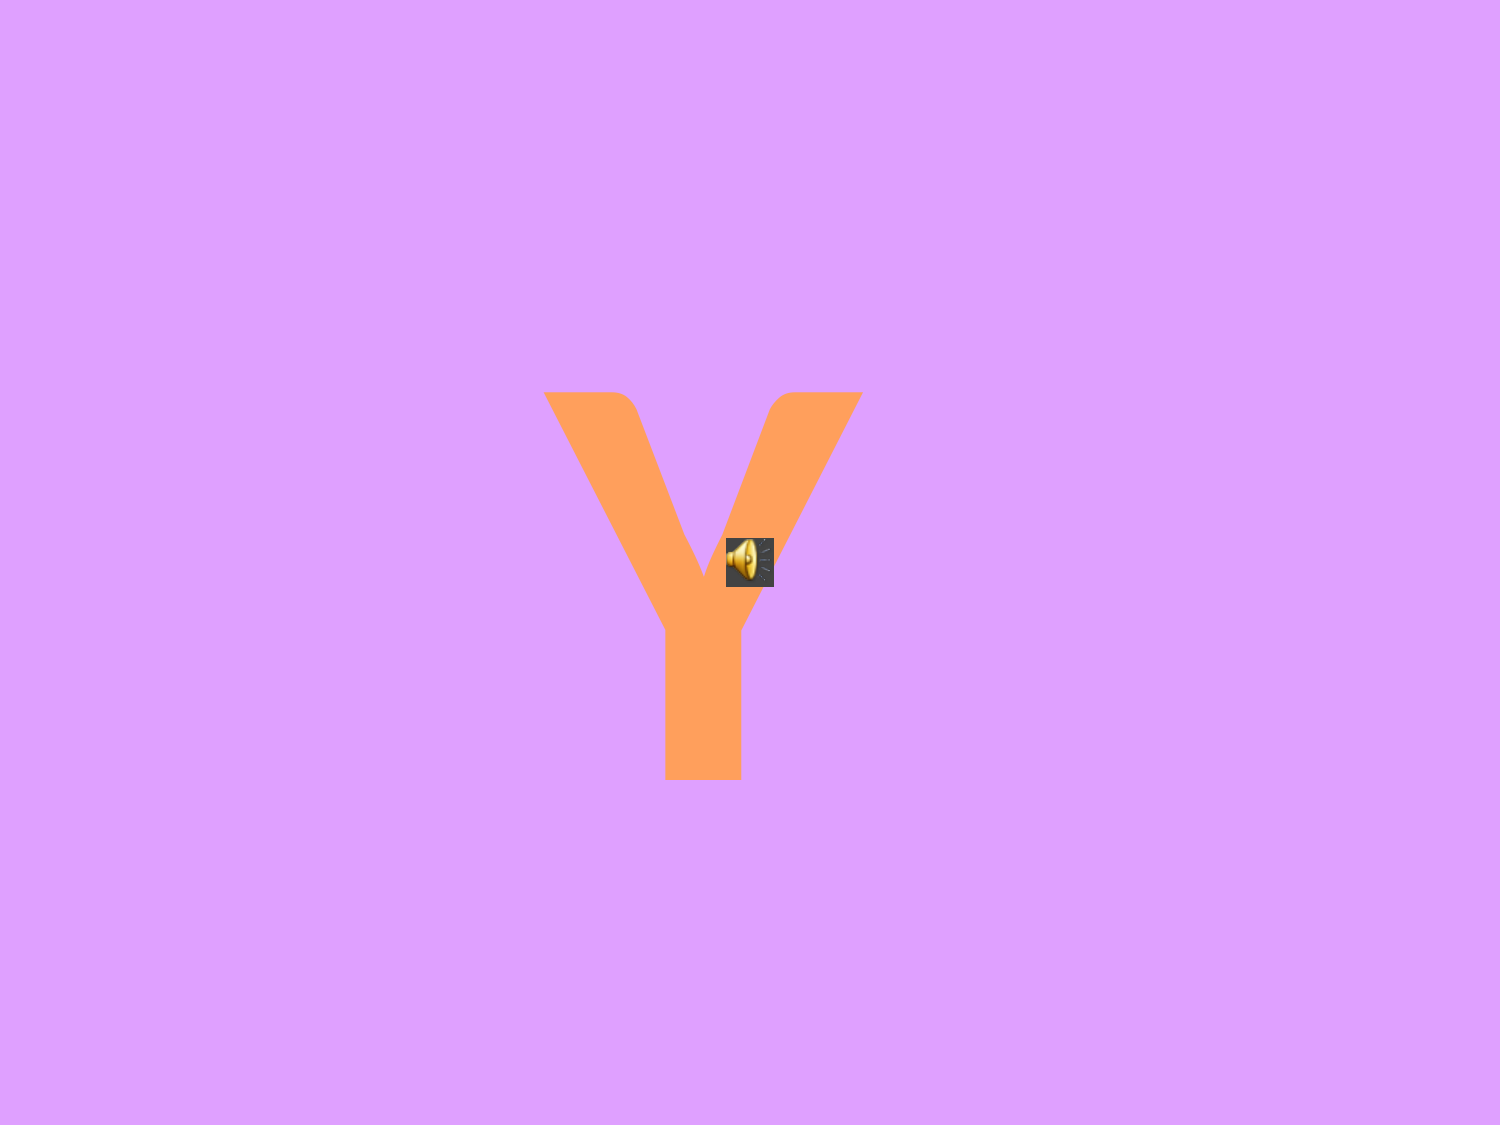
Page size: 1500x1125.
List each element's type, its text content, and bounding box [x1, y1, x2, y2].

text_box Y [533, 174, 875, 908]
picture [724, 537, 776, 588]
